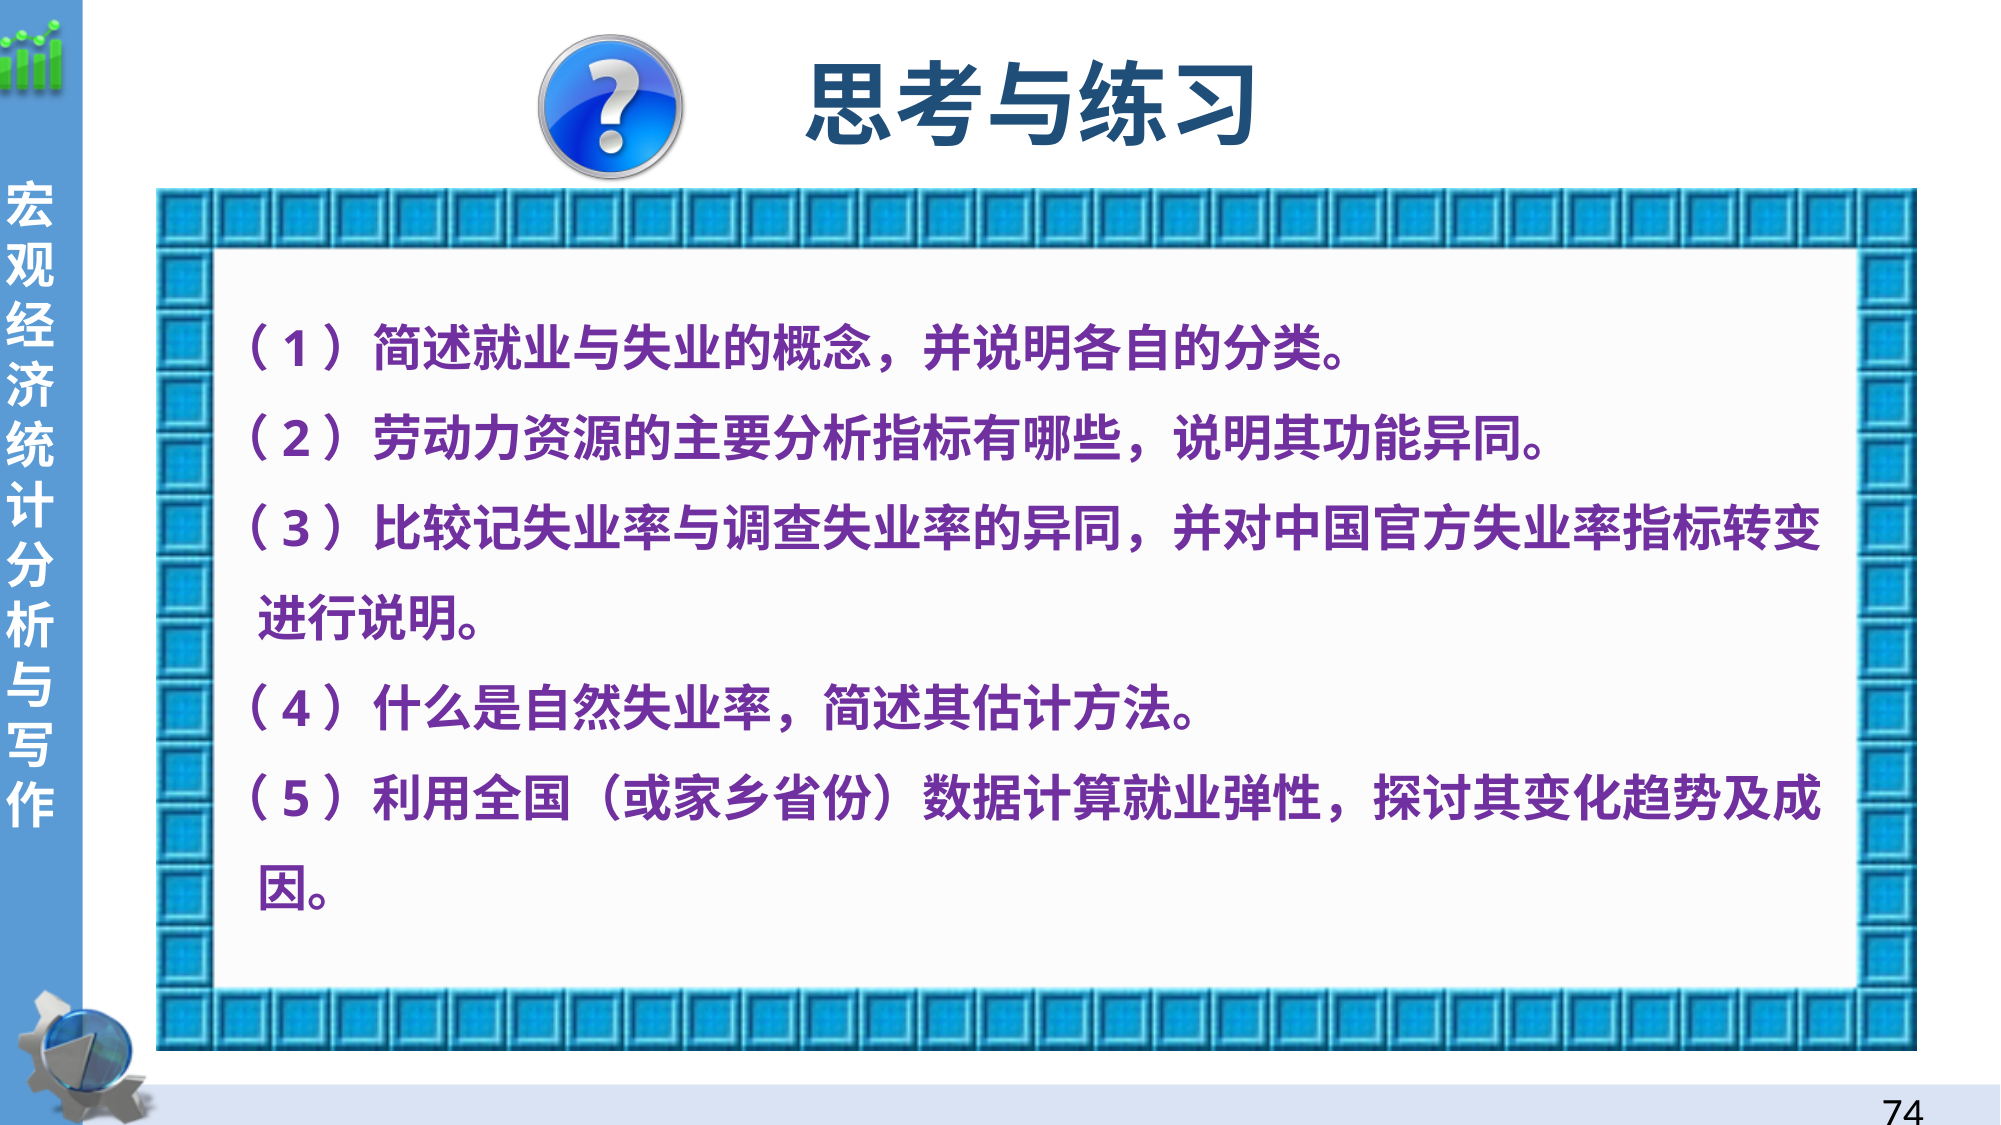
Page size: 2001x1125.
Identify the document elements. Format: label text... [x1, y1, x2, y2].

text_box [1786, 1085, 1940, 1125]
picture [0, 0, 2001, 1125]
picture [536, 33, 687, 184]
title 思考与练习 [220, 0, 1844, 188]
